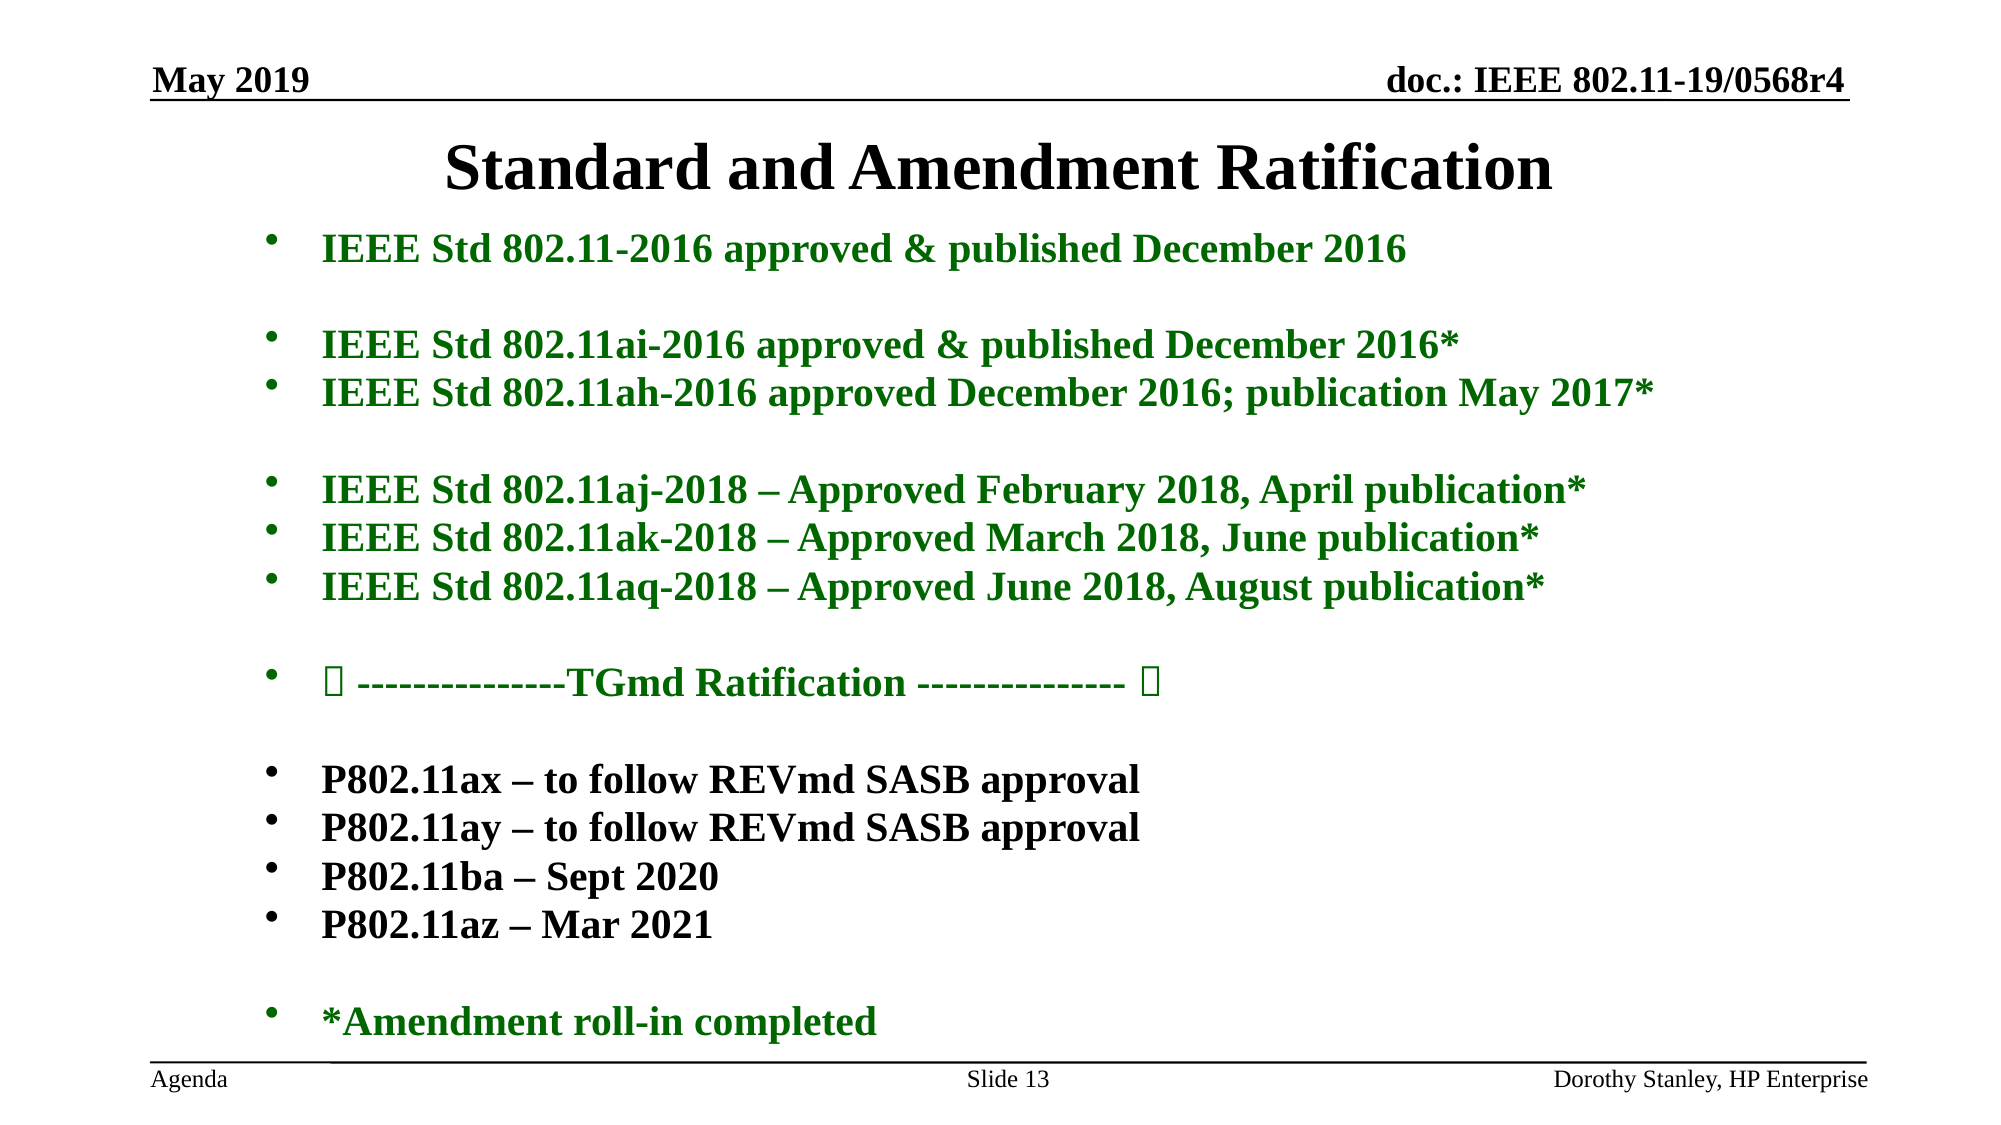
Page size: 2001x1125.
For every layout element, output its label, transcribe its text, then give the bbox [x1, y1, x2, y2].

title Standard and Amendment Ratification [362, 75, 1638, 222]
footer Dorothy Stanley, HP Enterprise [1549, 1062, 1869, 1093]
slide_number Slide 13 [966, 1078, 1051, 1093]
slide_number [152, 54, 567, 100]
list IEEE Std 802.11-2016 approved & published December 2016 IEEE Std 802.11ai-2016 approved & published December 2016* IEEE Std 802.11ah-2016 approved December 2016; publication May 2017* IEEE Std 802.11aj-2018 – Approved February 2018, April publication* IEEE Std 802.11ak-2018 – Approved March 2018, June publication* IEEE Std 802.11aq-2018 – Approved June 2018, August publication*  ---------------TGmd Ratification ---------------  P802.11ax – to follow REVmd SASB approval P802.11ay – to follow REVmd SASB approval P802.11ba – Sept 2020 P802.11az – Mar 2021 *Amendment roll-in completed [249, 222, 1800, 1078]
